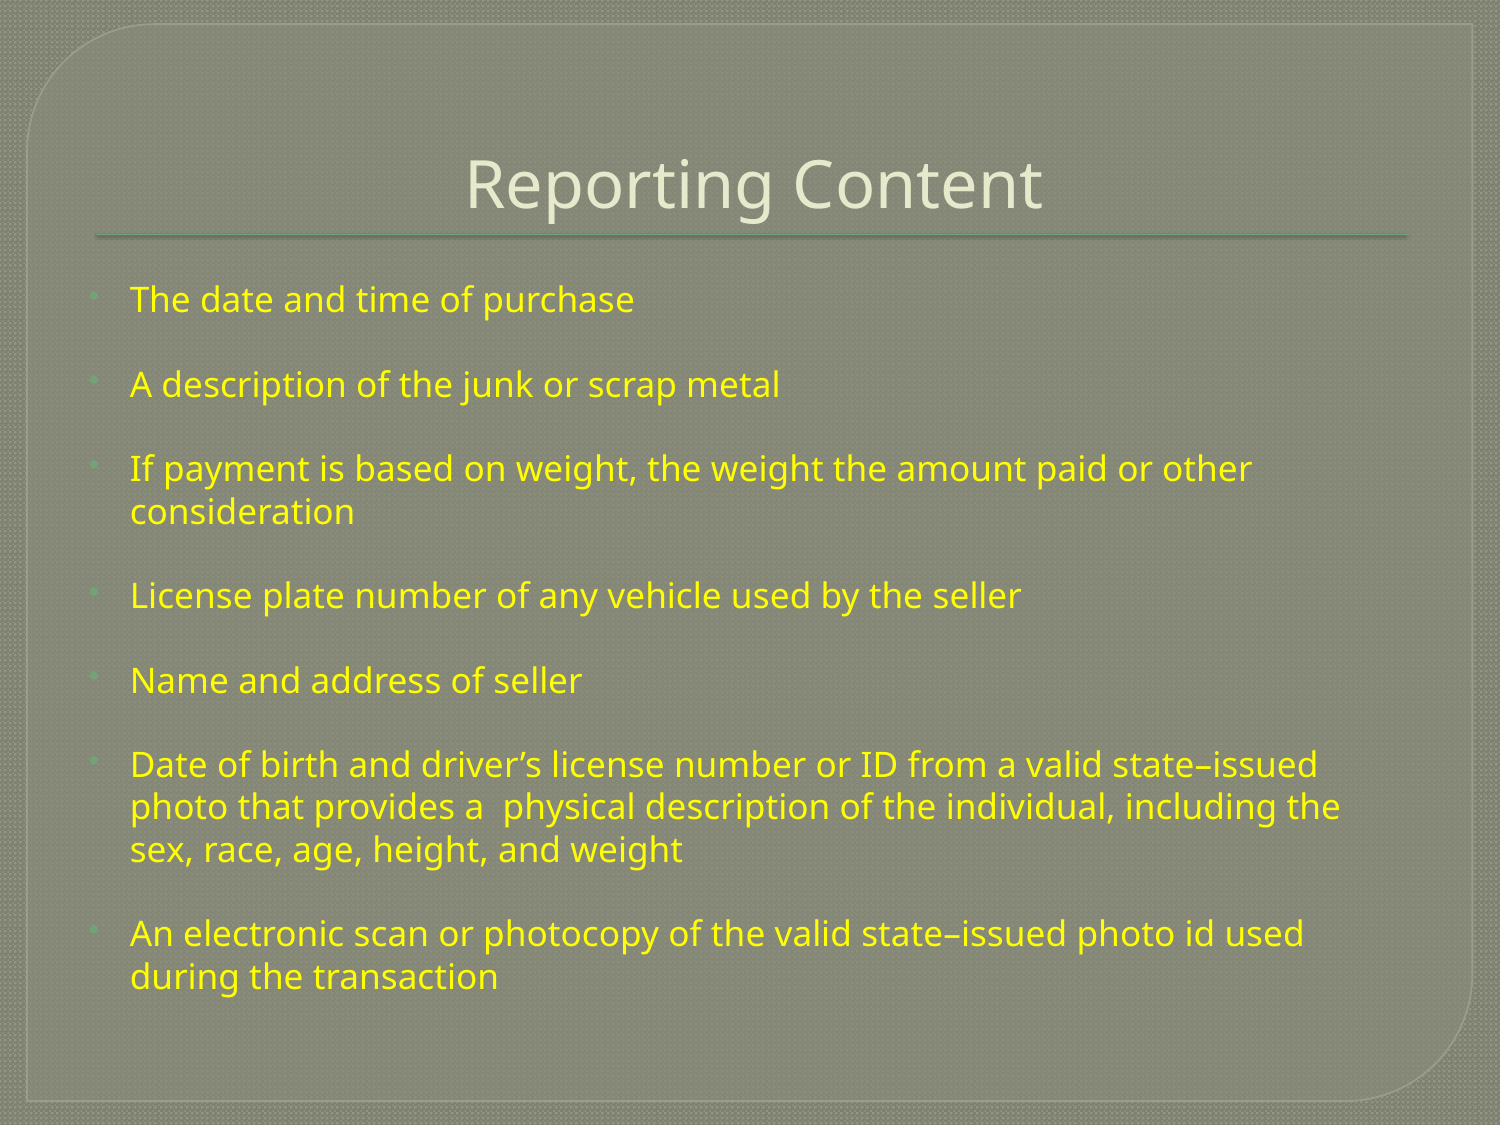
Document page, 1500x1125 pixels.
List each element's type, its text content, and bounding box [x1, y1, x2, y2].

title Reporting Content [75, 41, 1425, 230]
list The date and time of purchase A description of the junk or scrap metal If payment is based on weight, the weight the amount paid or other consideration License plate number of any vehicle used by the seller Name and address of seller Date of birth and driver’s license number or ID from a valid state–issued photo that provides a physical description of the individual, including the sex, race, age, height, and weight An electronic scan or photocopy of the valid state–issued photo id used during the transaction [75, 270, 1425, 1013]
